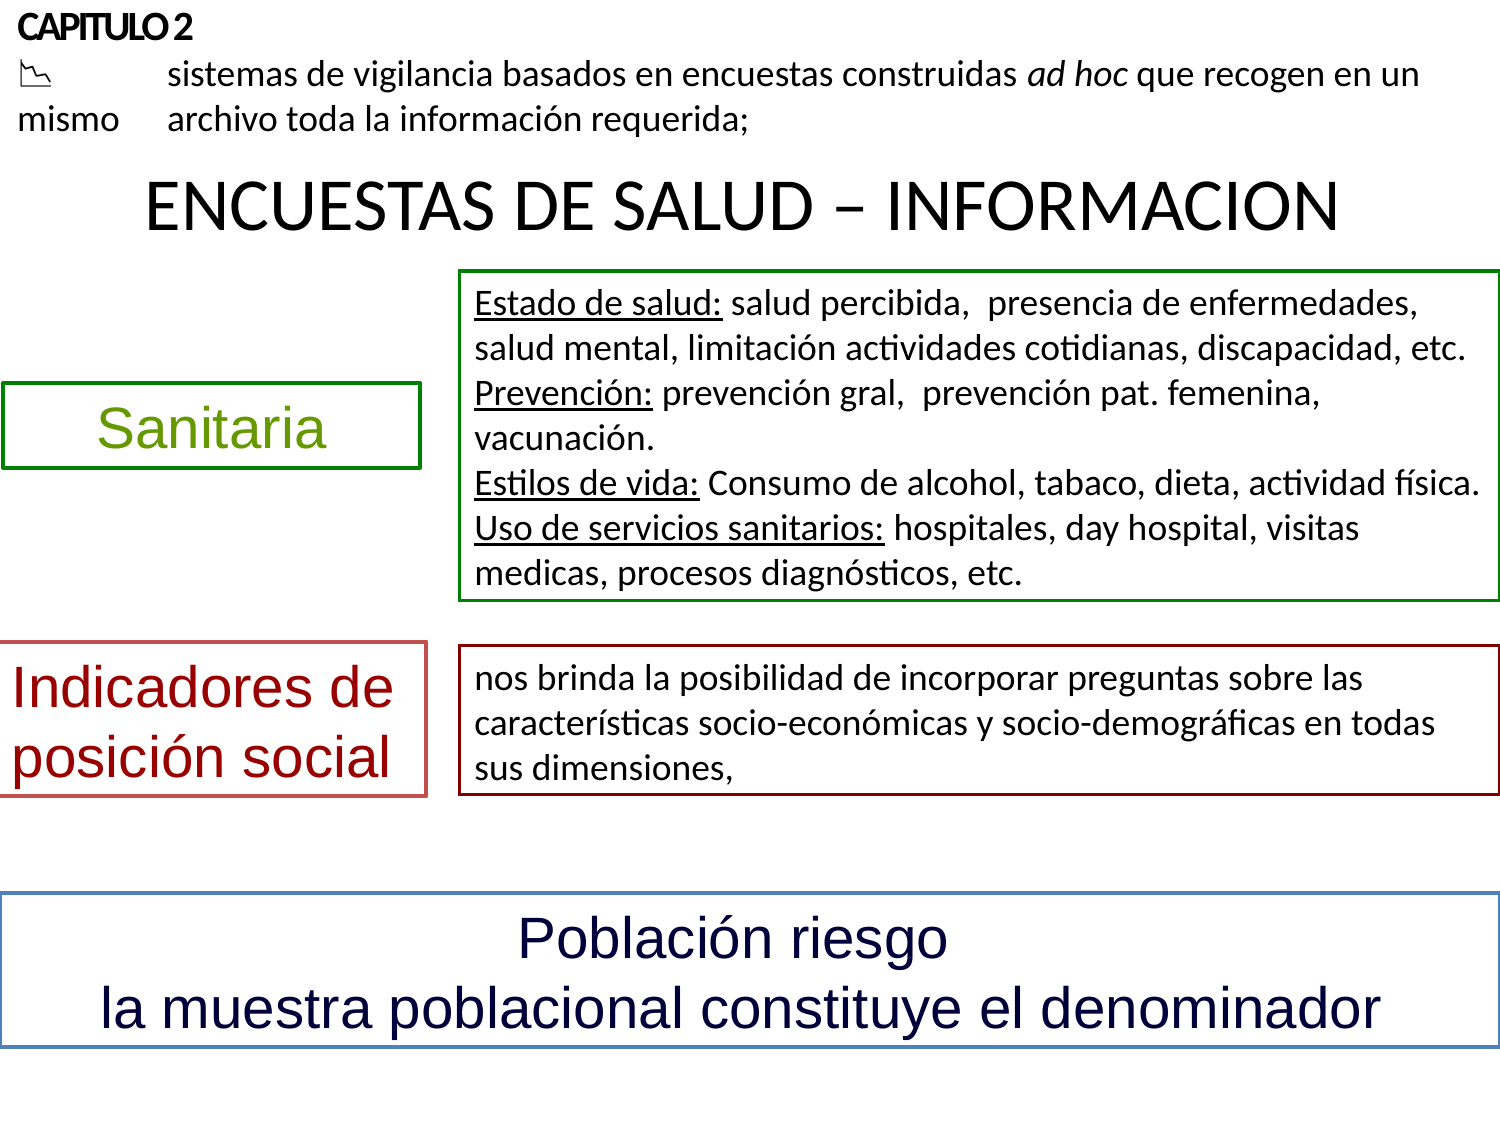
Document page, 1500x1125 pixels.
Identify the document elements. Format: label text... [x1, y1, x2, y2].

text_box 📉 sistemas de vigilancia basados en encuestas construidas ad hoc que recogen en un mismo archivo toda la información requerida; [2, 41, 1500, 147]
title CAPITULO 2 [2, 0, 1478, 41]
text_box Indicadores de posición social [0, 640, 428, 798]
text_box nos brinda la posibilidad de incorporar preguntas sobre las características socio-económicas y socio-demográficas en todas sus dimensiones, [459, 645, 1500, 795]
text_box ENCUESTAS DE SALUD – INFORMACION [25, 148, 1461, 253]
text_box Estado de salud: salud percibida, presencia de enfermedades, salud mental, limitación actividades cotidianas, discapacidad, etc. Prevención: prevención gral, prevención pat. femenina, vacunación. Estilos de vida: Consumo de alcohol, tabaco, dieta, actividad física. Uso de servicios sanitarios: hospitales, day hospital, visitas medicas, procesos diagnósticos, etc. [459, 270, 1500, 601]
text_box Población riesgo la muestra poblacional constituye el denominador [0, 891, 1500, 1049]
text_box Sanitaria [1, 381, 422, 470]
